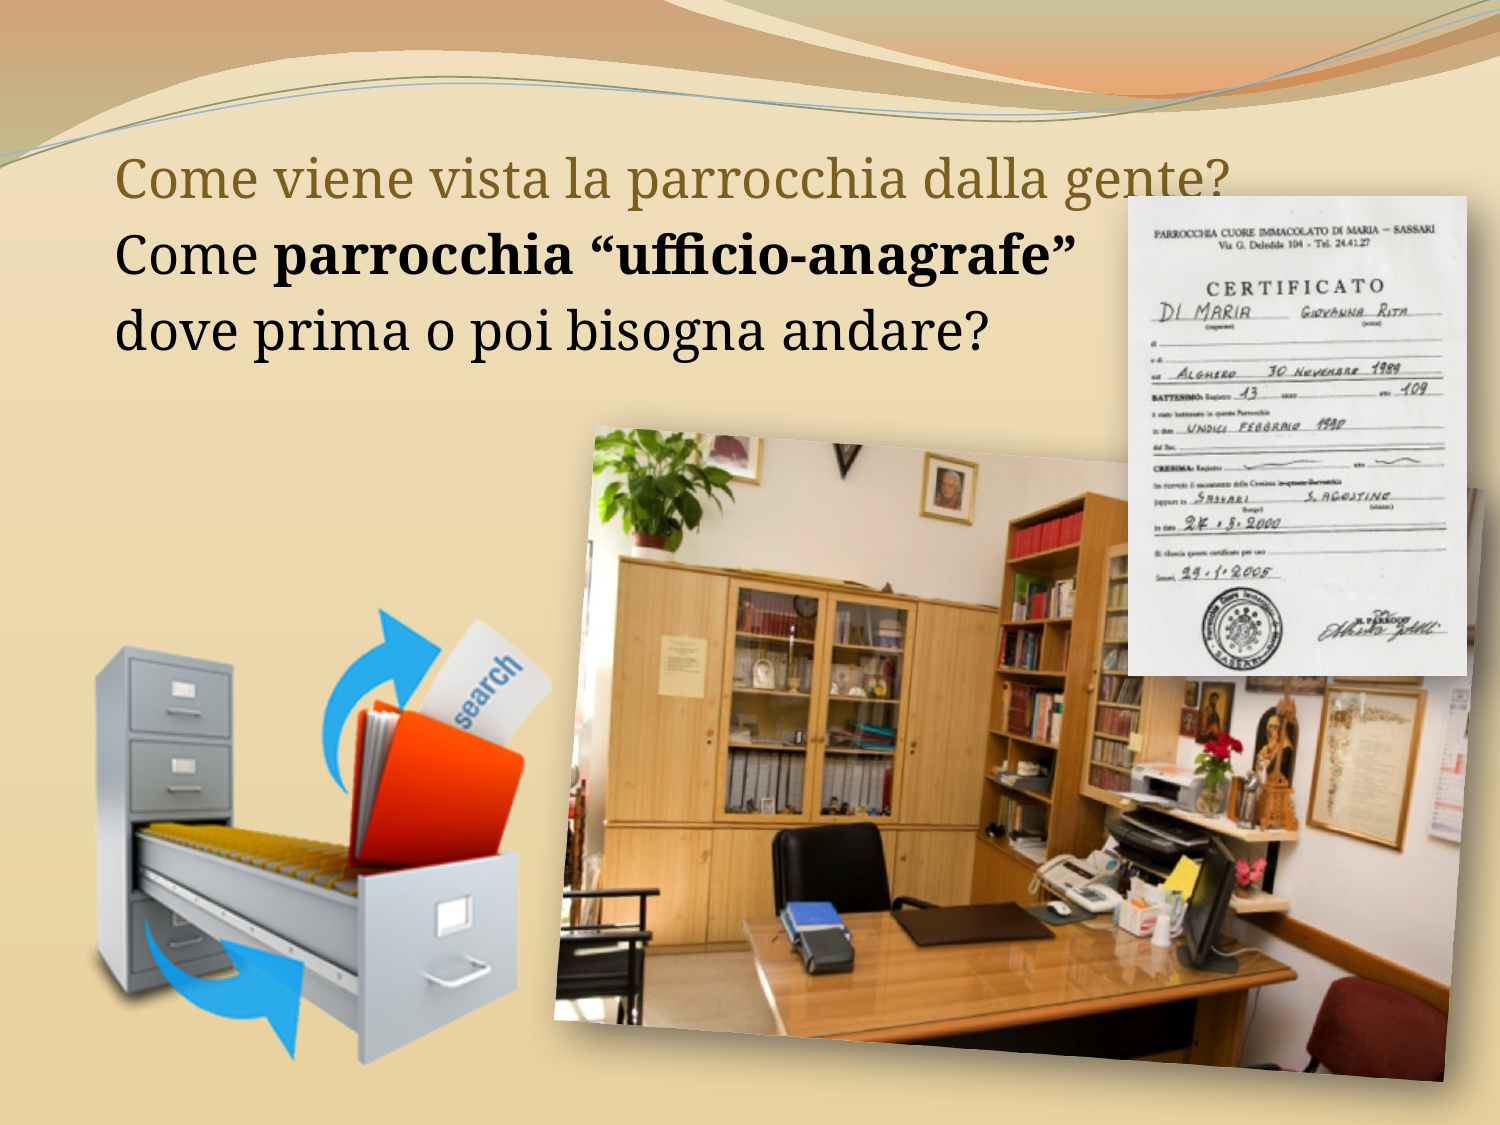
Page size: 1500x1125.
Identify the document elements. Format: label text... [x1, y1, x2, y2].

list Come viene vista la parrocchia dalla gente? Come parrocchia “ufficio-anagrafe” dove prima o poi bisogna andare? [100, 137, 1451, 534]
picture [1127, 195, 1467, 676]
picture [41, 427, 1465, 1125]
picture [1154, 1061, 1445, 1082]
